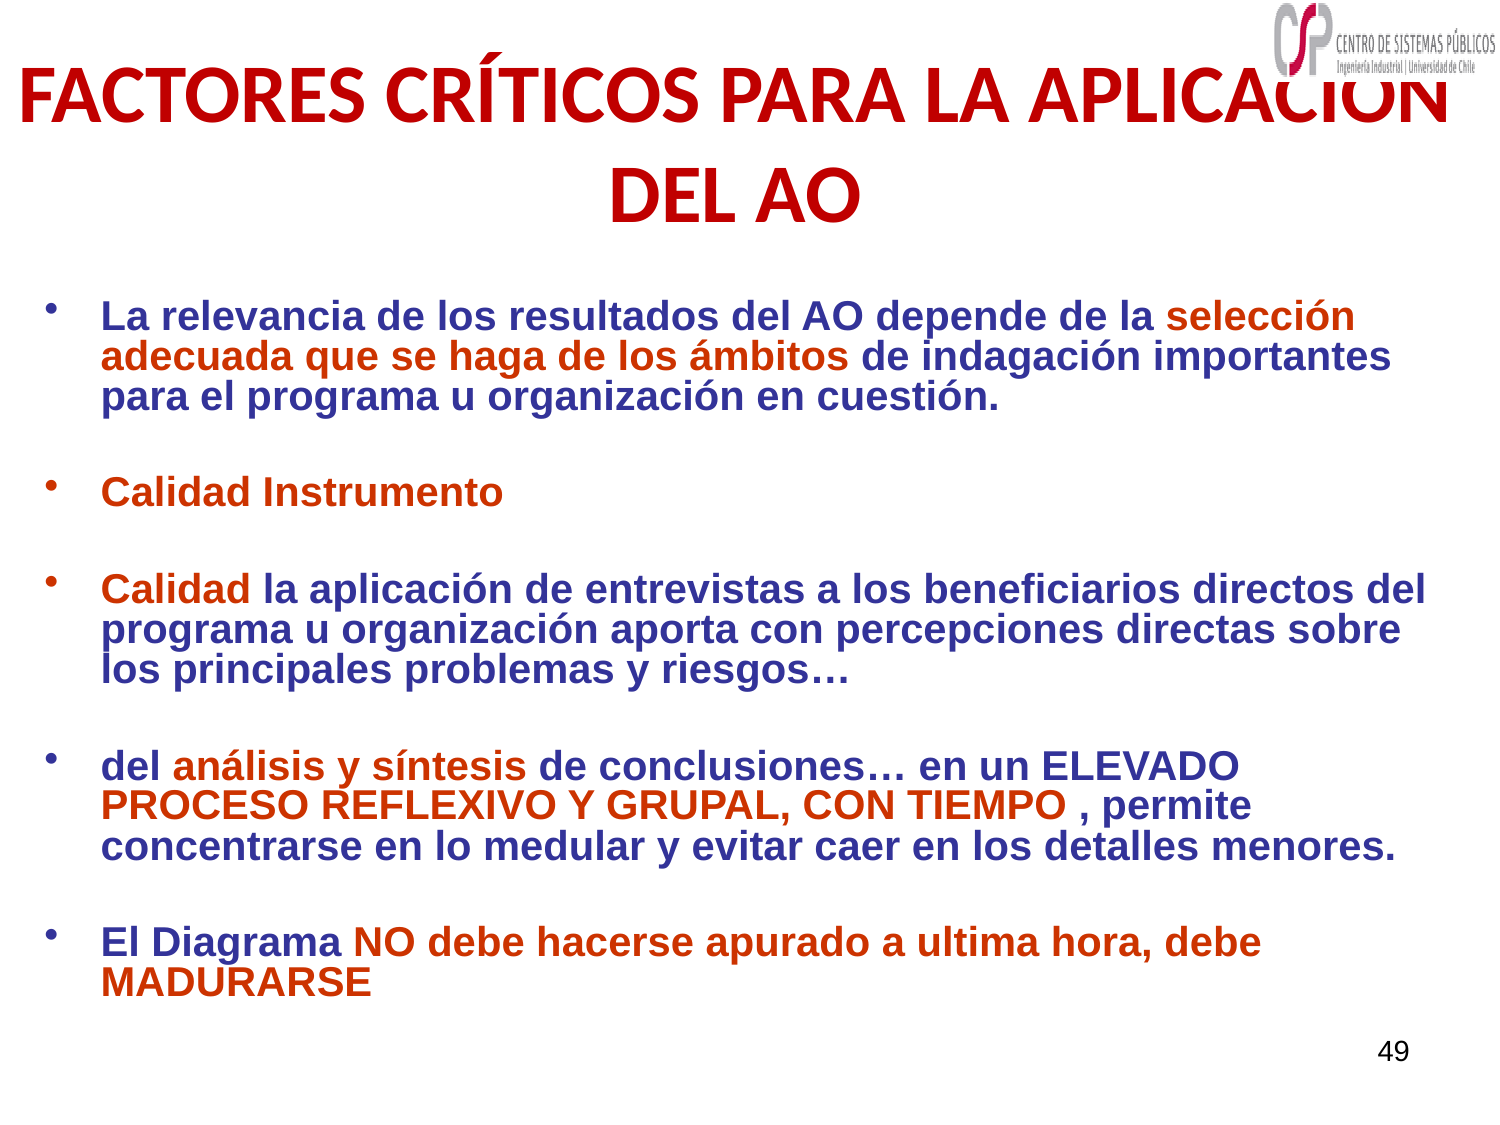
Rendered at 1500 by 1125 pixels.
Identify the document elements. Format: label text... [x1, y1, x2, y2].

picture [1269, 0, 1500, 82]
list La relevancia de los resultados del AO depende de la selección adecuada que se haga de los ámbitos de indagación importantes para el programa u organización en cuestión. Calidad Instrumento Calidad la aplicación de entrevistas a los beneficiarios directos del programa u organización aporta con percepciones directas sobre los principales problemas y riesgos… del análisis y síntesis de conclusiones… en un ELEVADO PROCESO REFLEXIVO Y GRUPAL, CON TIEMPO , permite concentrarse en lo medular y evitar caer en los detalles menores. El Diagrama NO debe hacerse apurado a ultima hora, debe MADURARSE [29, 290, 1460, 1034]
slide_number 49 [1074, 1024, 1426, 1103]
title FACTORES CRÍTICOS PARA LA APLICACIÓN DEL AO [0, 44, 1471, 233]
